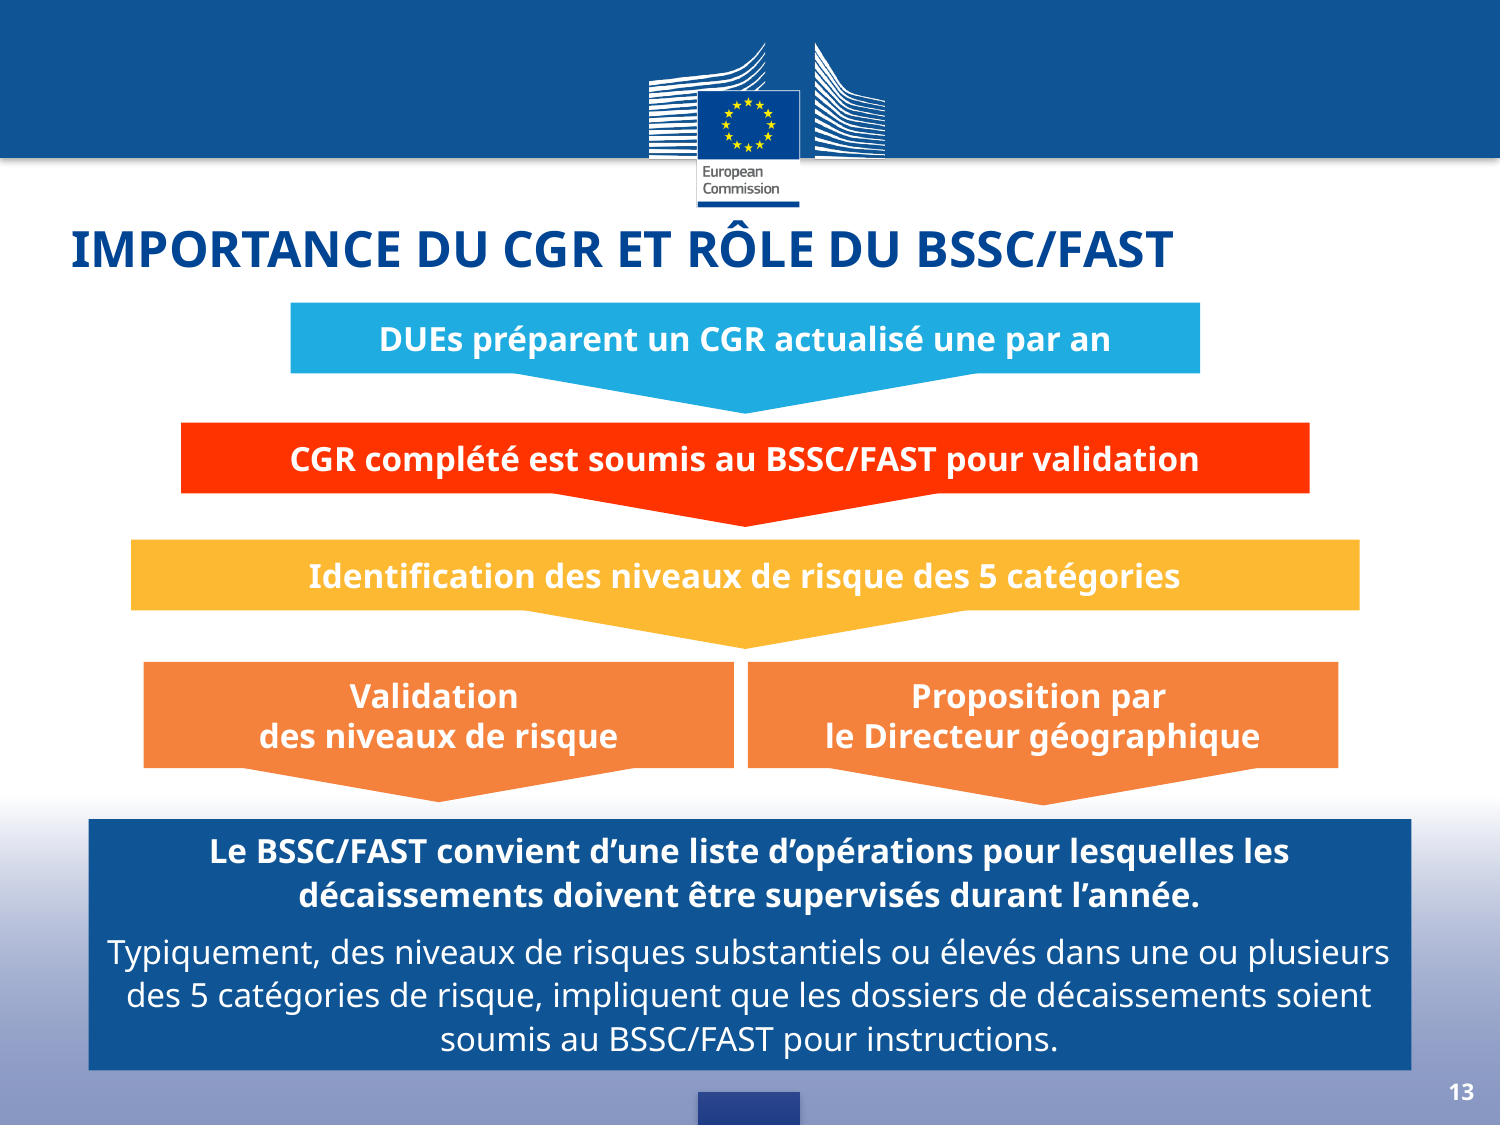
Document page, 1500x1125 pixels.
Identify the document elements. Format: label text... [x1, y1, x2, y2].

title Importance du CGR et rôle du BSSC/FAST [55, 184, 1445, 312]
text_box Proposition par le Directeur géographique [747, 661, 1339, 769]
text_box DUEs préparent un CGR actualisé une par an [290, 302, 1201, 374]
text_box Identification des niveaux de risque des 5 catégories [131, 539, 1360, 611]
picture [649, 42, 885, 184]
text_box [509, 372, 982, 414]
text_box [438, 767, 748, 808]
text_box Validation des niveaux de risque [143, 661, 734, 769]
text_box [749, 767, 1044, 808]
text_box Le BSSC/FAST convient d’une liste d’opérations pour lesquelles les décaissements doivent être supervisés durant l’année. Typiquement, des niveaux de risques substantiels ou élevés dans une ou plusieurs des 5 catégories de risque, impliquent que les dossiers de décaissements soient soumis au BSSC/FAST pour instructions. [88, 819, 1412, 1071]
text_box [509, 607, 982, 649]
text_box [807, 764, 1280, 805]
text_box [509, 485, 982, 527]
text_box CGR complété est soumis au BSSC/FAST pour validation [181, 422, 1310, 494]
text_box [0, 796, 1500, 1125]
slide_number 13 [1139, 1070, 1491, 1125]
text_box [249, 769, 435, 802]
